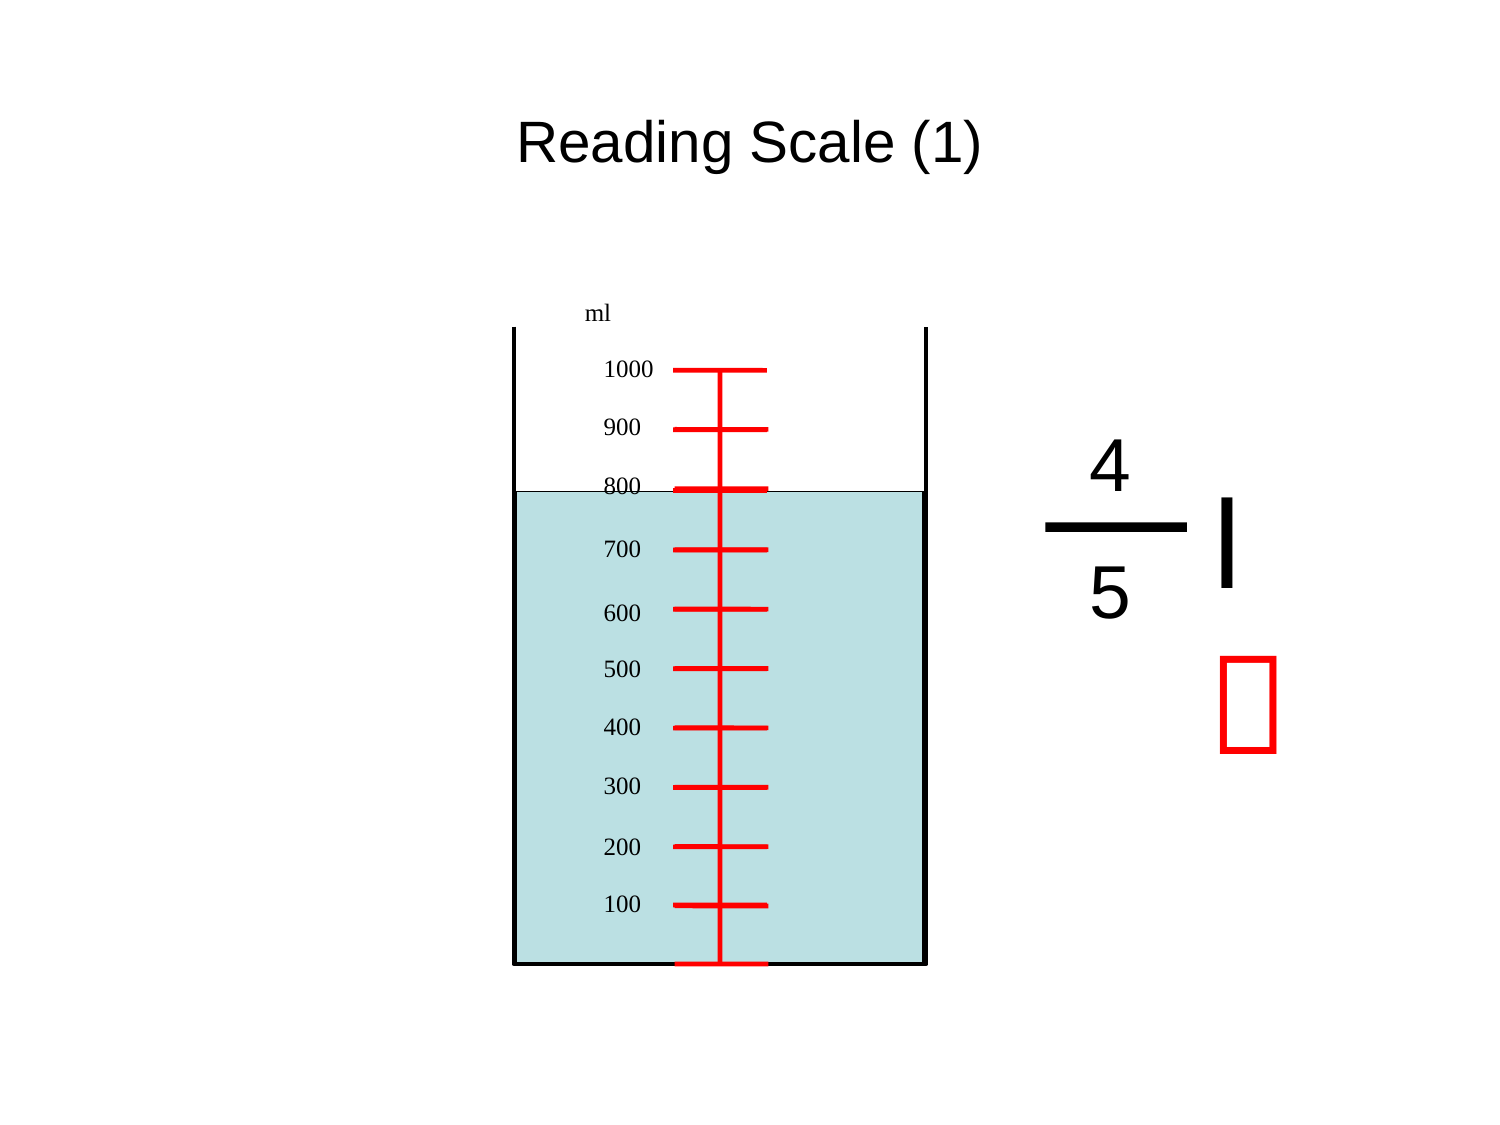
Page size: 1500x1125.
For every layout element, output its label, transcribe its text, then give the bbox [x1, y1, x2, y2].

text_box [1045, 408, 1341, 650]
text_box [513, 288, 927, 965]
text_box  [1192, 609, 1465, 790]
title Reading Scale (1) [74, 44, 1426, 233]
